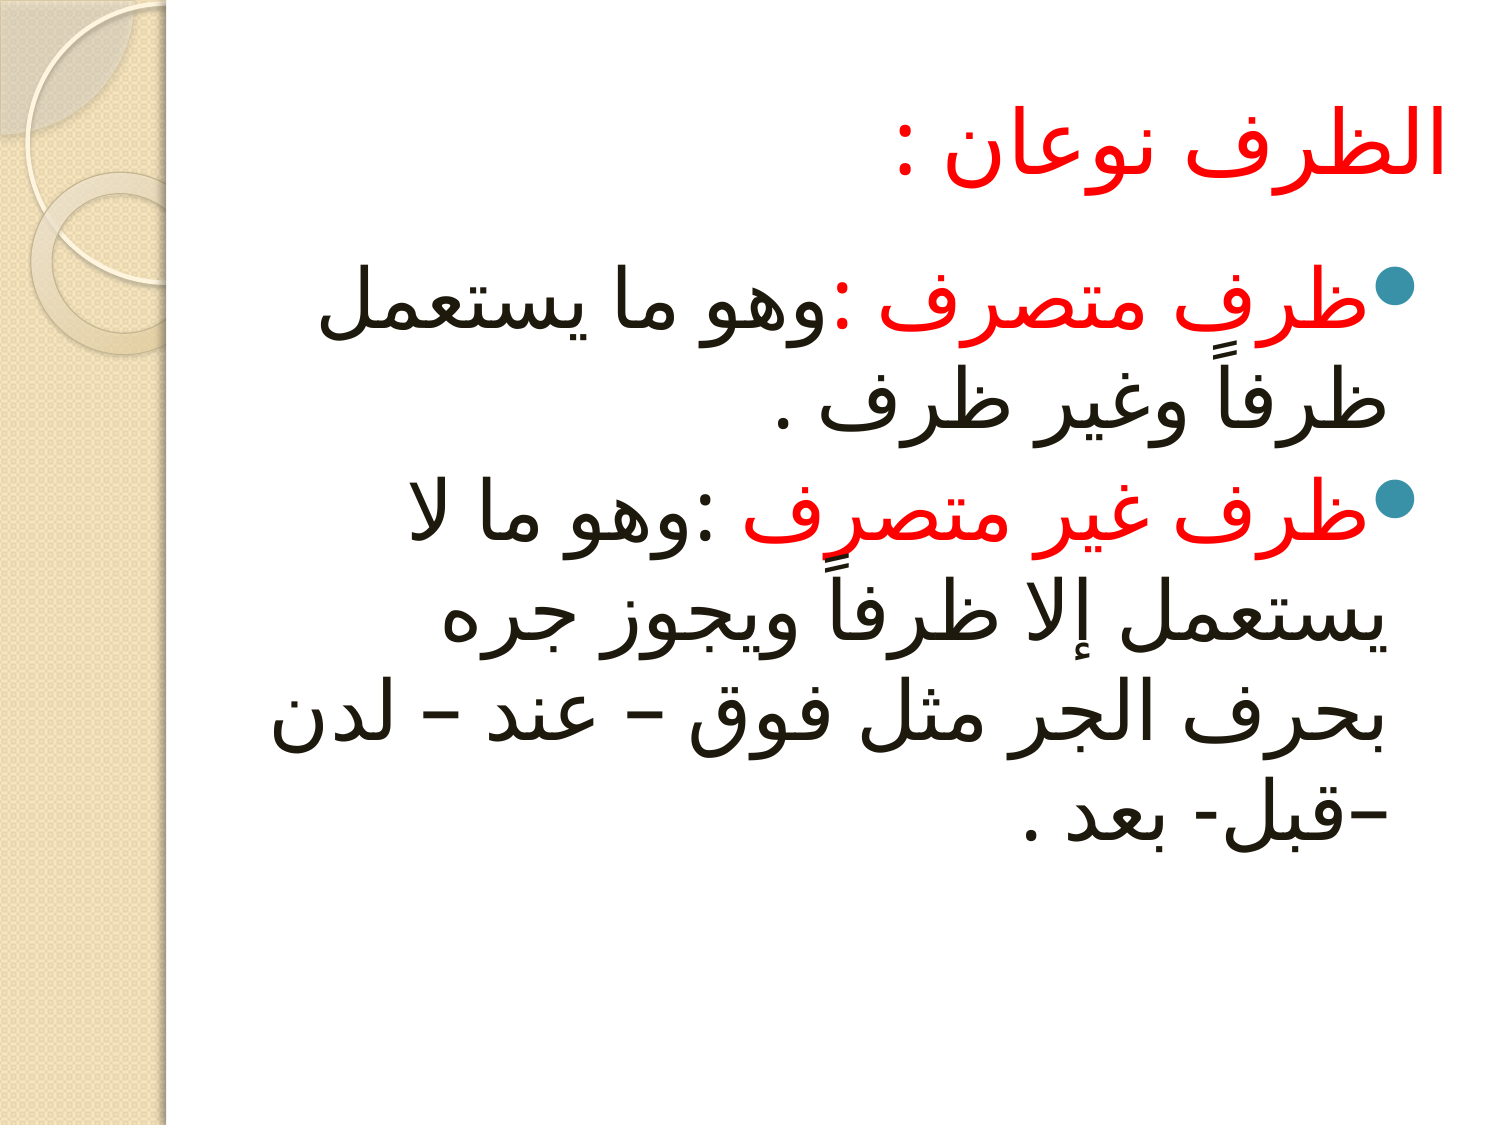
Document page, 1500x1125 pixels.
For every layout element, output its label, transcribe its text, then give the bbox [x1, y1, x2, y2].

list ظرف متصرف :وهو ما يستعمل ظرفاً وغير ظرف . ظرف غير متصرف :وهو ما لا يستعمل إلا ظرفاً ويجوز جره بحرف الجر مثل فوق – عند – لدن –قبل- بعد . [235, 237, 1466, 1025]
title الظرف نوعان : [235, 45, 1466, 233]
